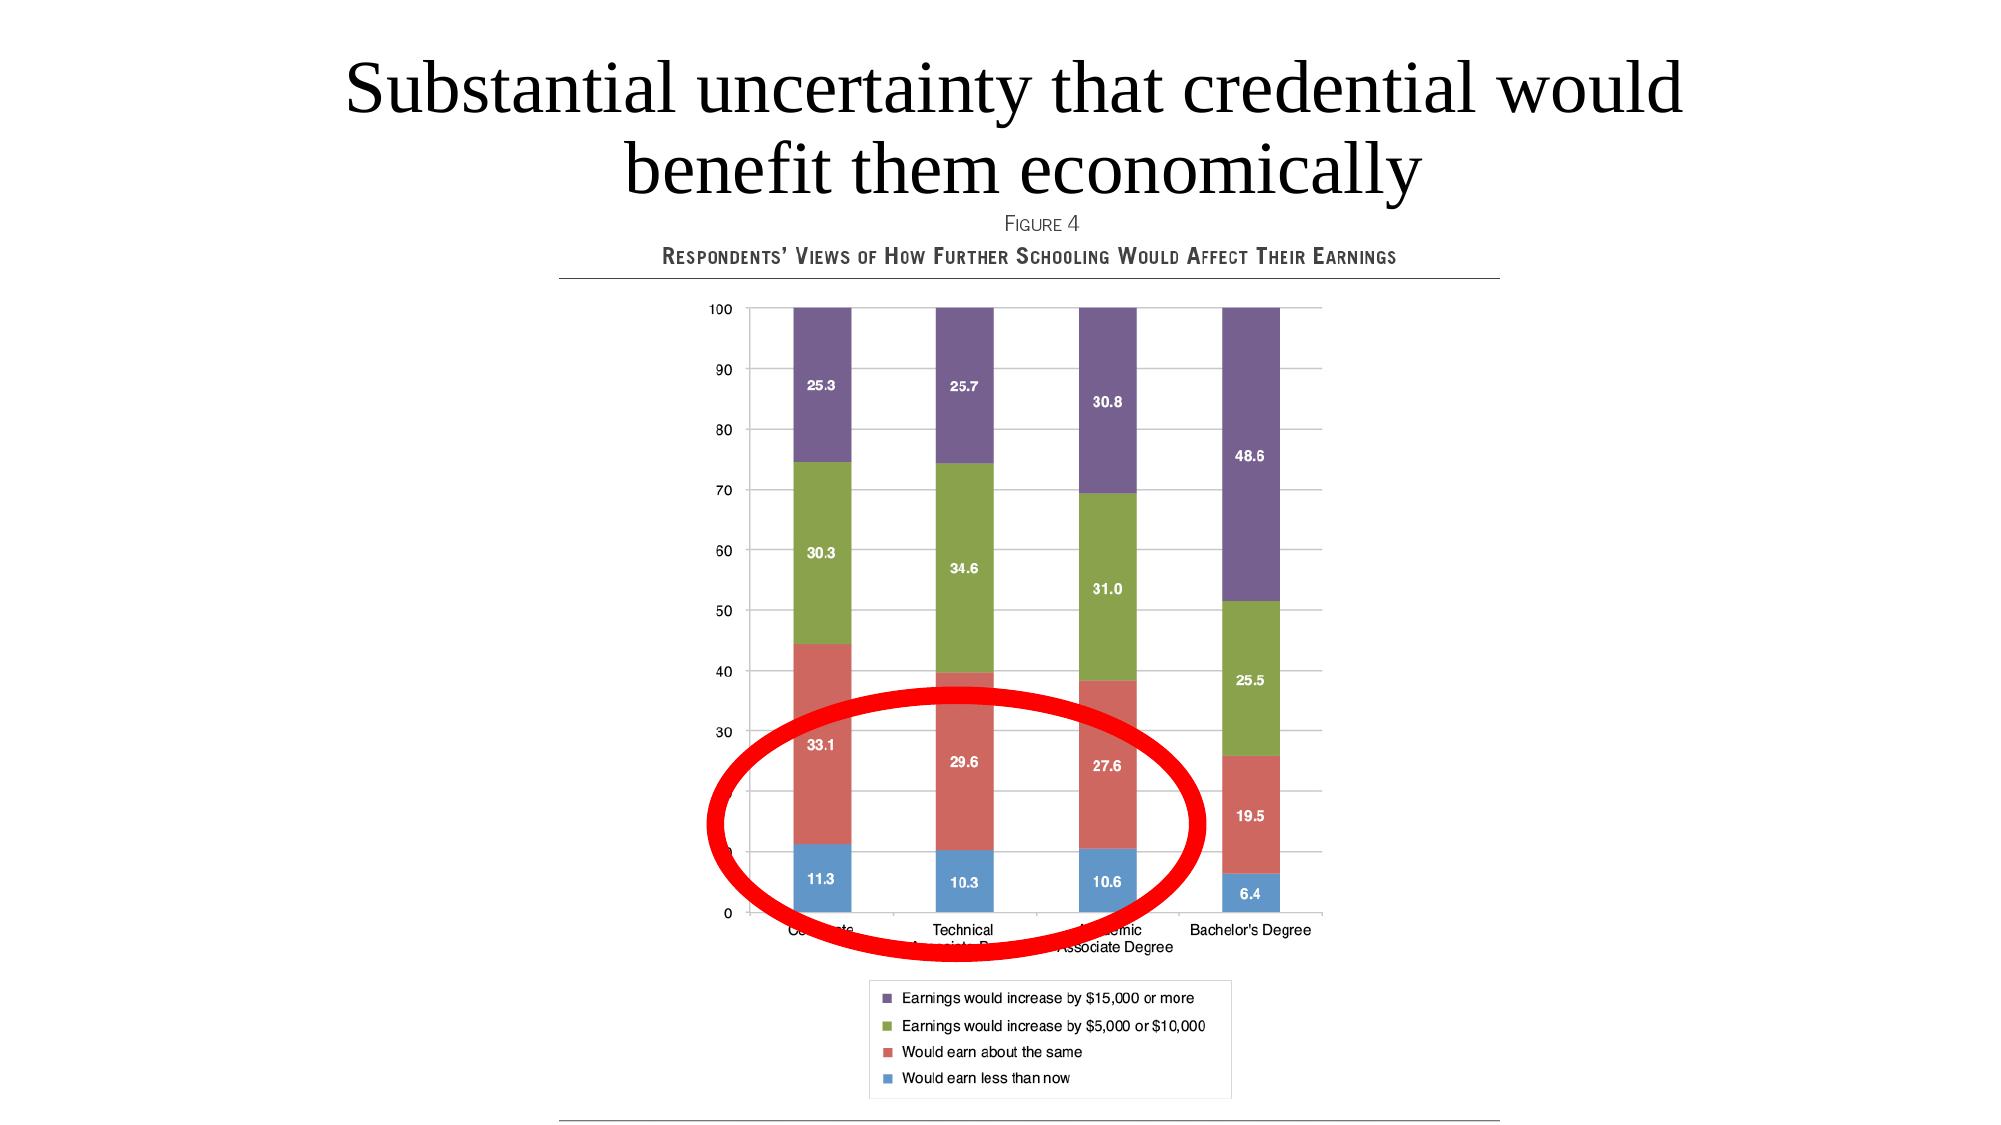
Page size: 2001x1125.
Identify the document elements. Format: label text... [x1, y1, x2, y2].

title Substantial uncertainty that credential would benefit them economically [137, 19, 1912, 238]
picture [556, 201, 1501, 1125]
